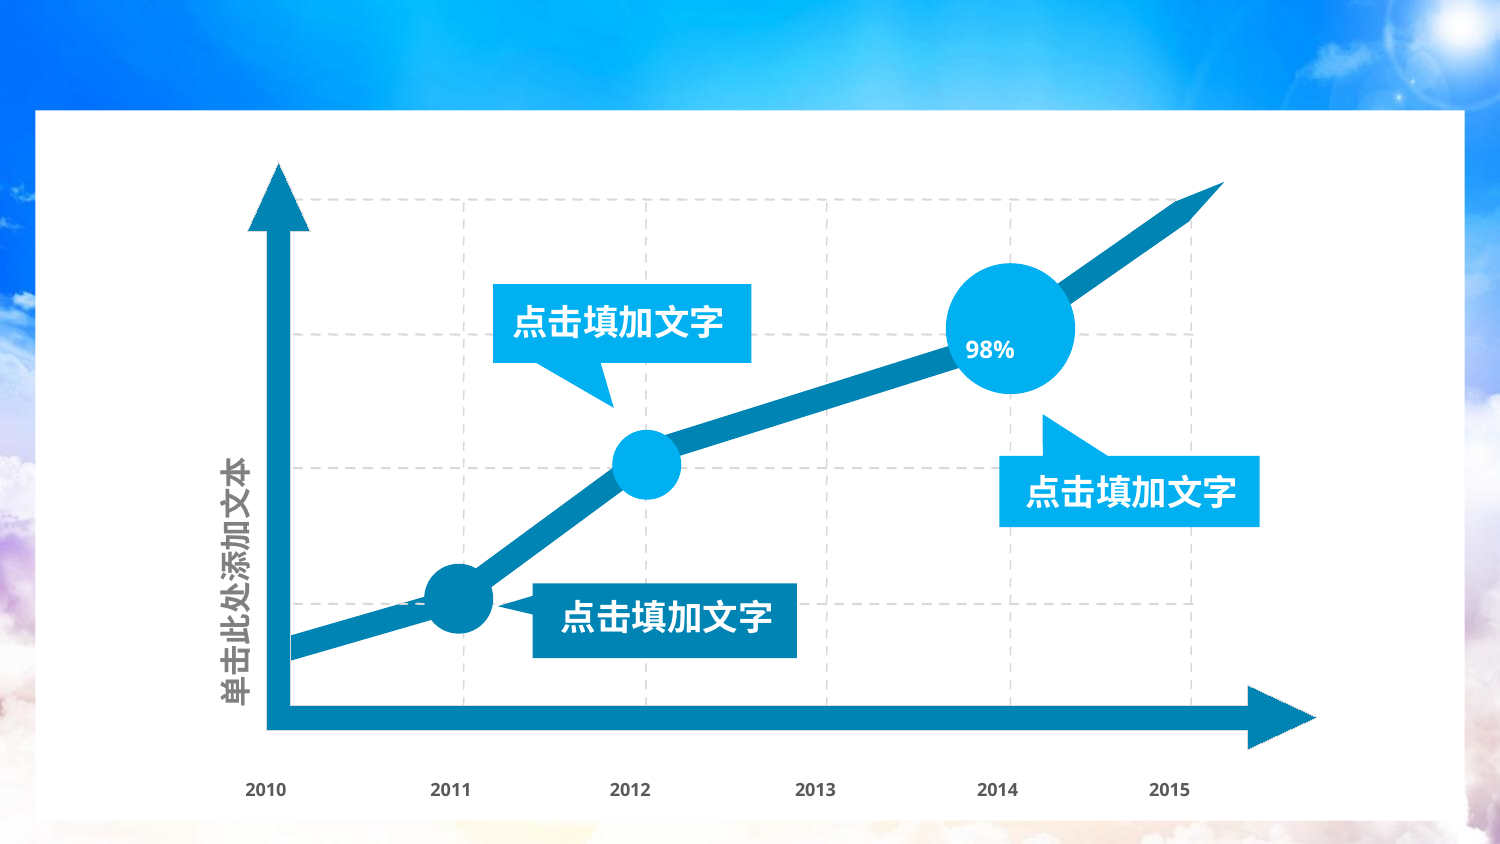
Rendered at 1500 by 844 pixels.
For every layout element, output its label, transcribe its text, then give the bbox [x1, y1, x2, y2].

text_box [230, 750, 1253, 806]
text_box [945, 262, 1099, 395]
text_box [516, 583, 818, 659]
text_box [611, 429, 682, 500]
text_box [982, 455, 1281, 528]
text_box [246, 161, 1318, 750]
text_box 单击此处添加文本 [172, 244, 241, 722]
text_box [984, 199, 1235, 356]
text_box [469, 283, 768, 364]
picture [0, 0, 1500, 844]
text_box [423, 563, 494, 634]
